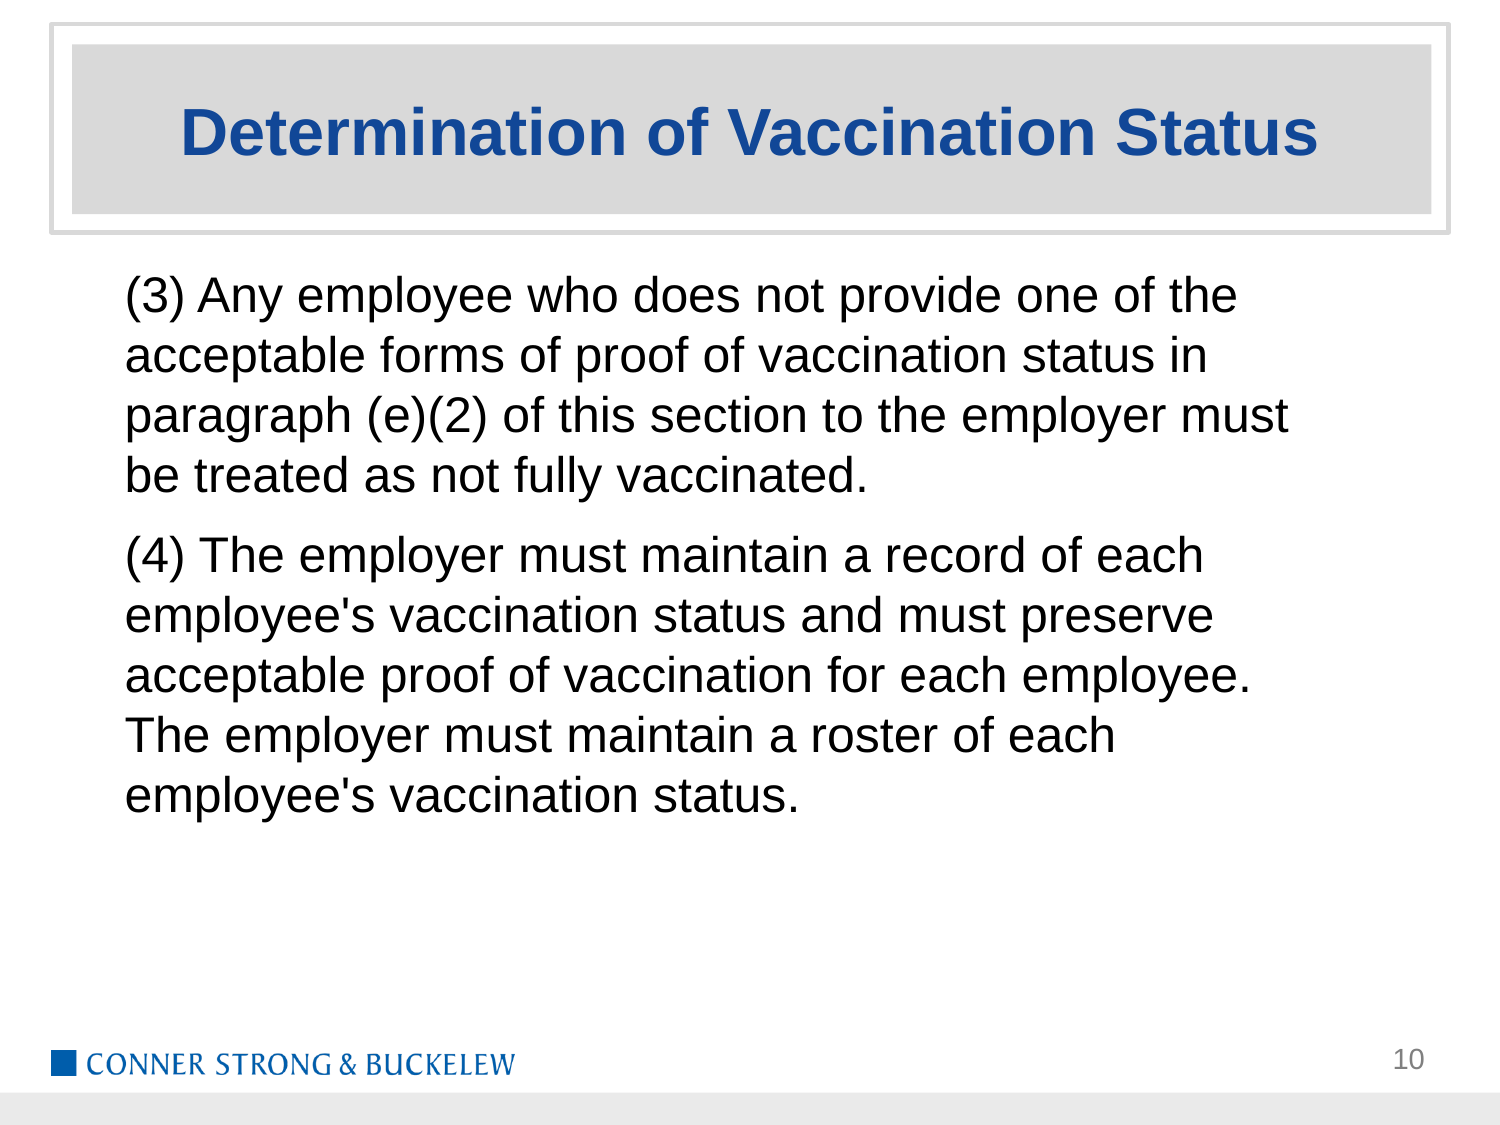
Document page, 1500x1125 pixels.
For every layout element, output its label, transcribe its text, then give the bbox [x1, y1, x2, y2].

title Determination of Vaccination Status [71, 44, 1429, 215]
picture [51, 1050, 515, 1076]
list (3) Any employee who does not provide one of the acceptable forms of proof of vaccination status in paragraph (e)(2) of this section to the employer must be treated as not fully vaccinated. (4) The employer must maintain a record of each employee's vaccination status and must preserve acceptable proof of vaccination for each employee. The employer must maintain a roster of each employee's vaccination status. [71, 254, 1360, 806]
